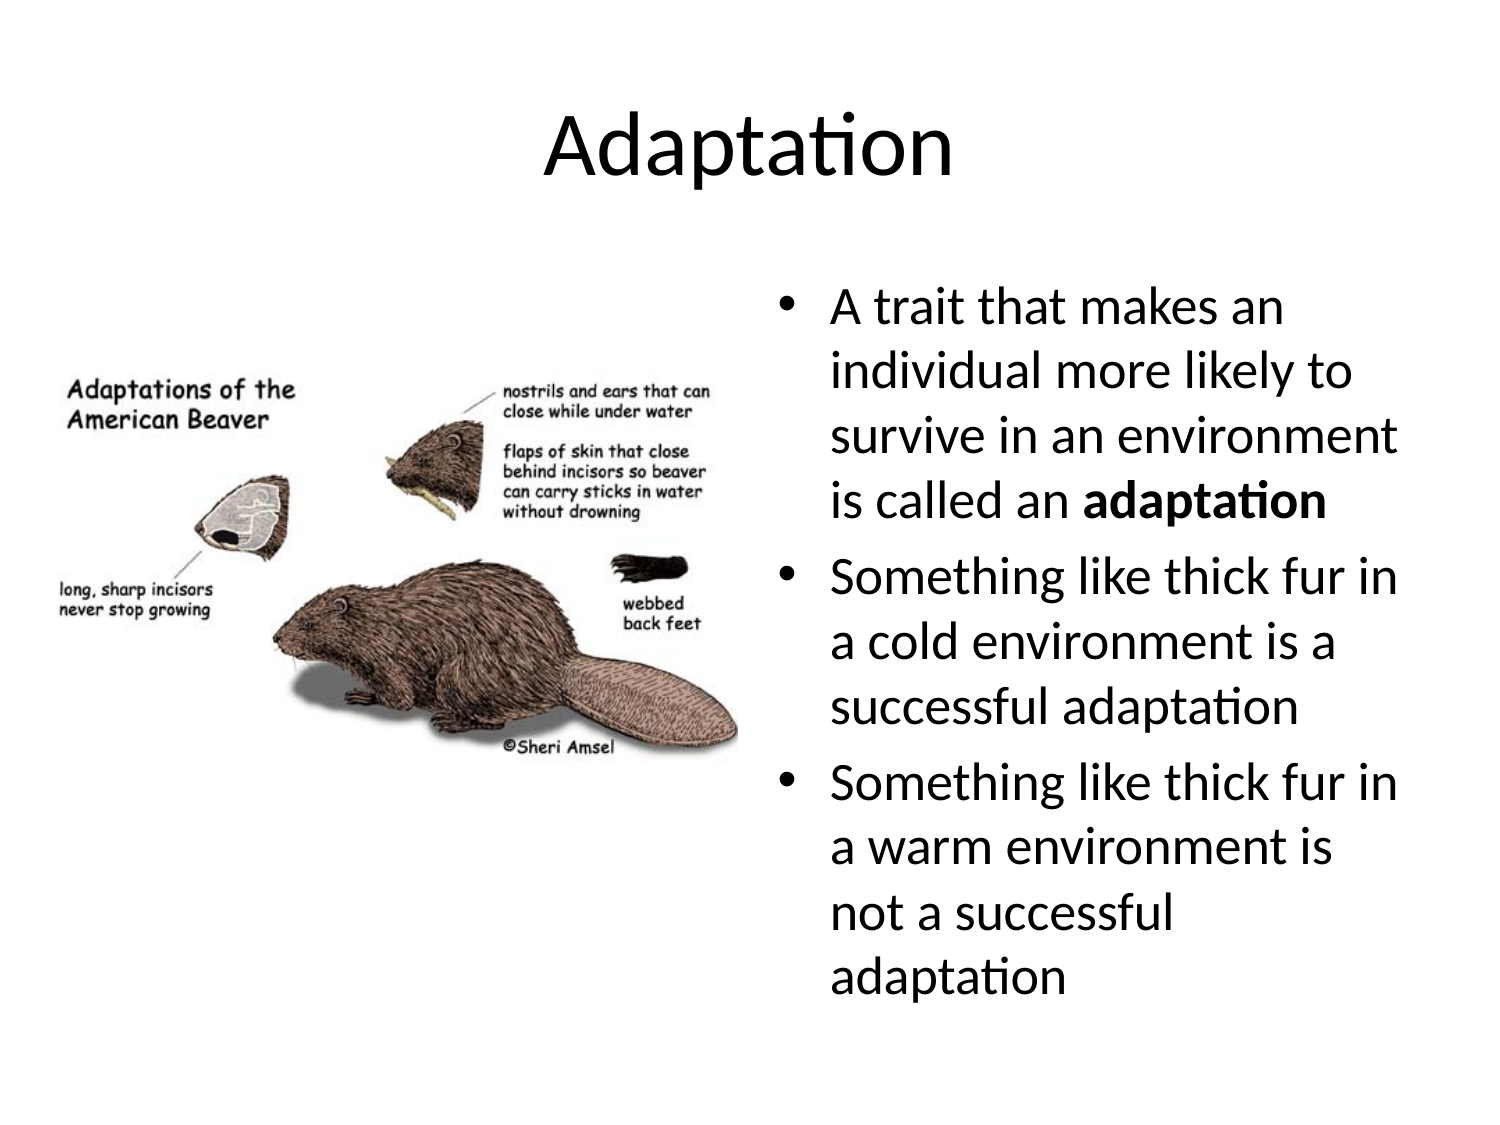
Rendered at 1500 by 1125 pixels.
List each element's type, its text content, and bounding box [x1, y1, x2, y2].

list A trait that makes an individual more likely to survive in an environment is called an adaptation Something like thick fur in a cold environment is a successful adaptation Something like thick fur in a warm environment is not a successful adaptation [762, 262, 1425, 1063]
title Adaptation [75, 45, 1425, 233]
picture [37, 362, 738, 763]
